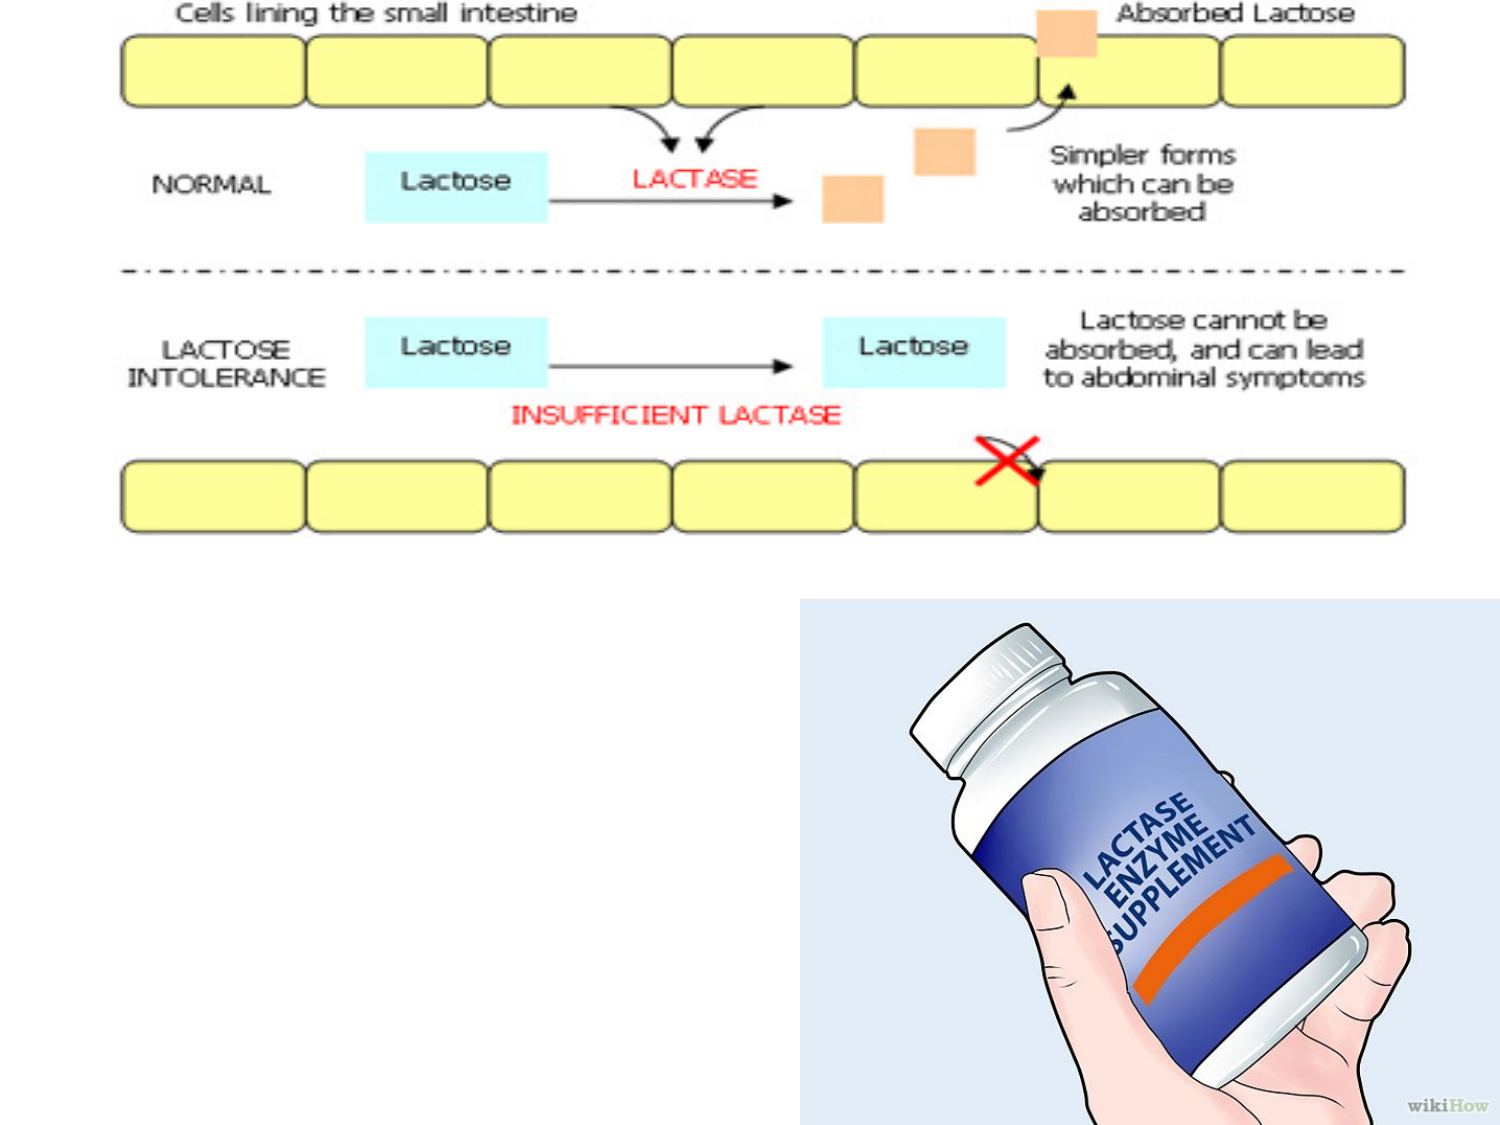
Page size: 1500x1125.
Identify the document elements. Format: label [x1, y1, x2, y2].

picture [799, 599, 1500, 1125]
picture [112, 0, 1426, 538]
